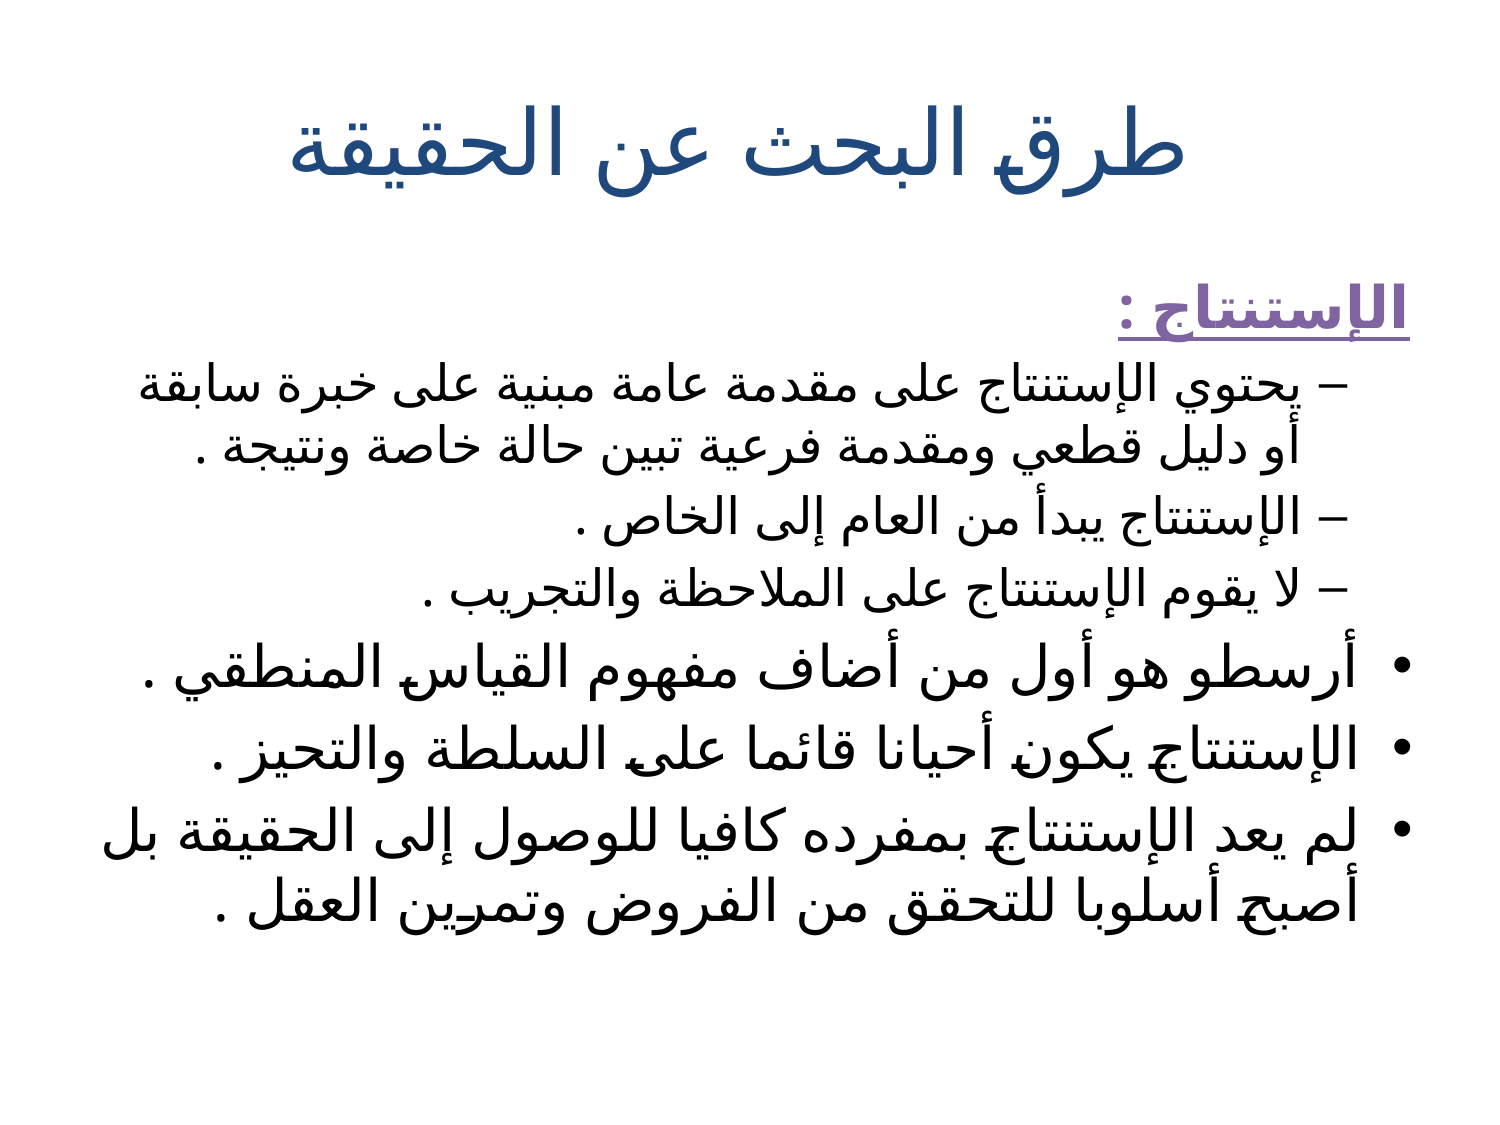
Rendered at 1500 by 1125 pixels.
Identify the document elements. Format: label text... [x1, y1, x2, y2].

list الإستنتاج : يحتوي الإستنتاج على مقدمة عامة مبنية على خبرة سابقة أو دليل قطعي ومقدمة فرعية تبين حالة خاصة ونتيجة . الإستنتاج يبدأ من العام إلى الخاص . لا يقوم الإستنتاج على الملاحظة والتجريب . أرسطو هو أول من أضاف مفهوم القياس المنطقي . الإستنتاج يكون أحيانا قائما على السلطة والتحيز . لم يعد الإستنتاج بمفرده كافيا للوصول إلى الحقيقة بل أصبح أسلوبا للتحقق من الفروض وتمرين العقل . [75, 262, 1425, 1005]
title طرق البحث عن الحقيقة [75, 45, 1425, 233]
